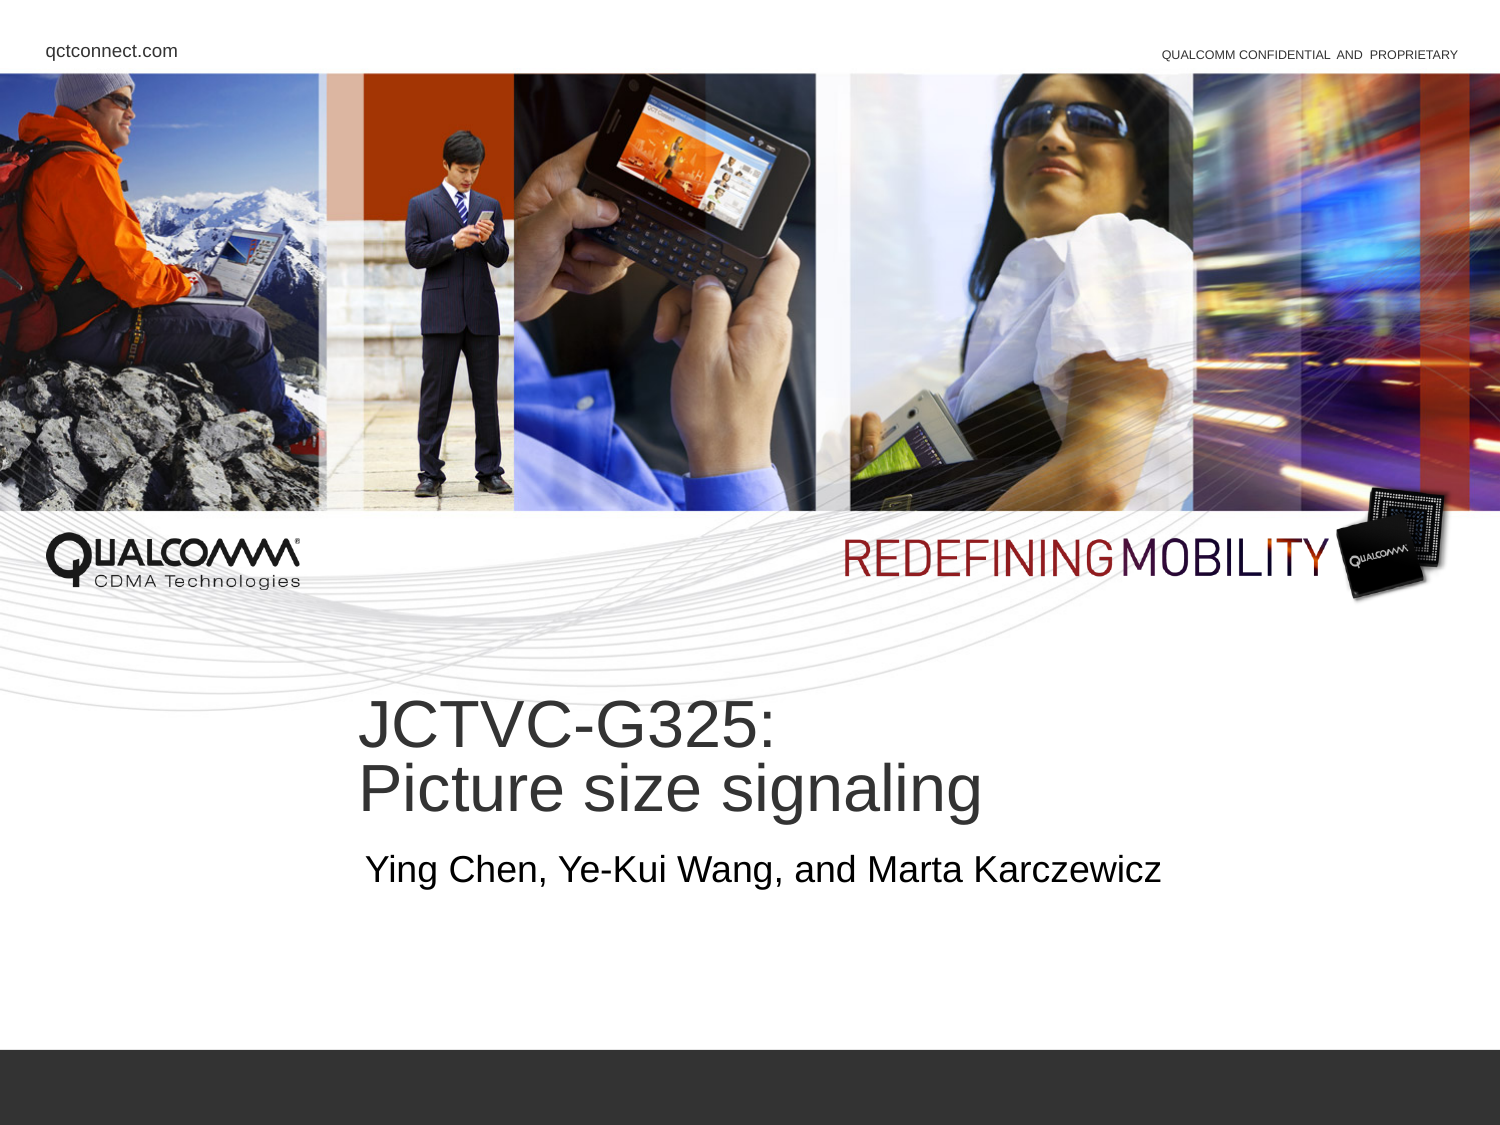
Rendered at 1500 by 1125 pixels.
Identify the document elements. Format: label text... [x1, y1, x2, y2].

title JCTVC-G325: Picture size signaling [343, 590, 1480, 833]
text_box Ying Chen, Ye-Kui Wang, and Marta Karczewicz [349, 837, 1463, 898]
picture [0, 12, 1500, 744]
